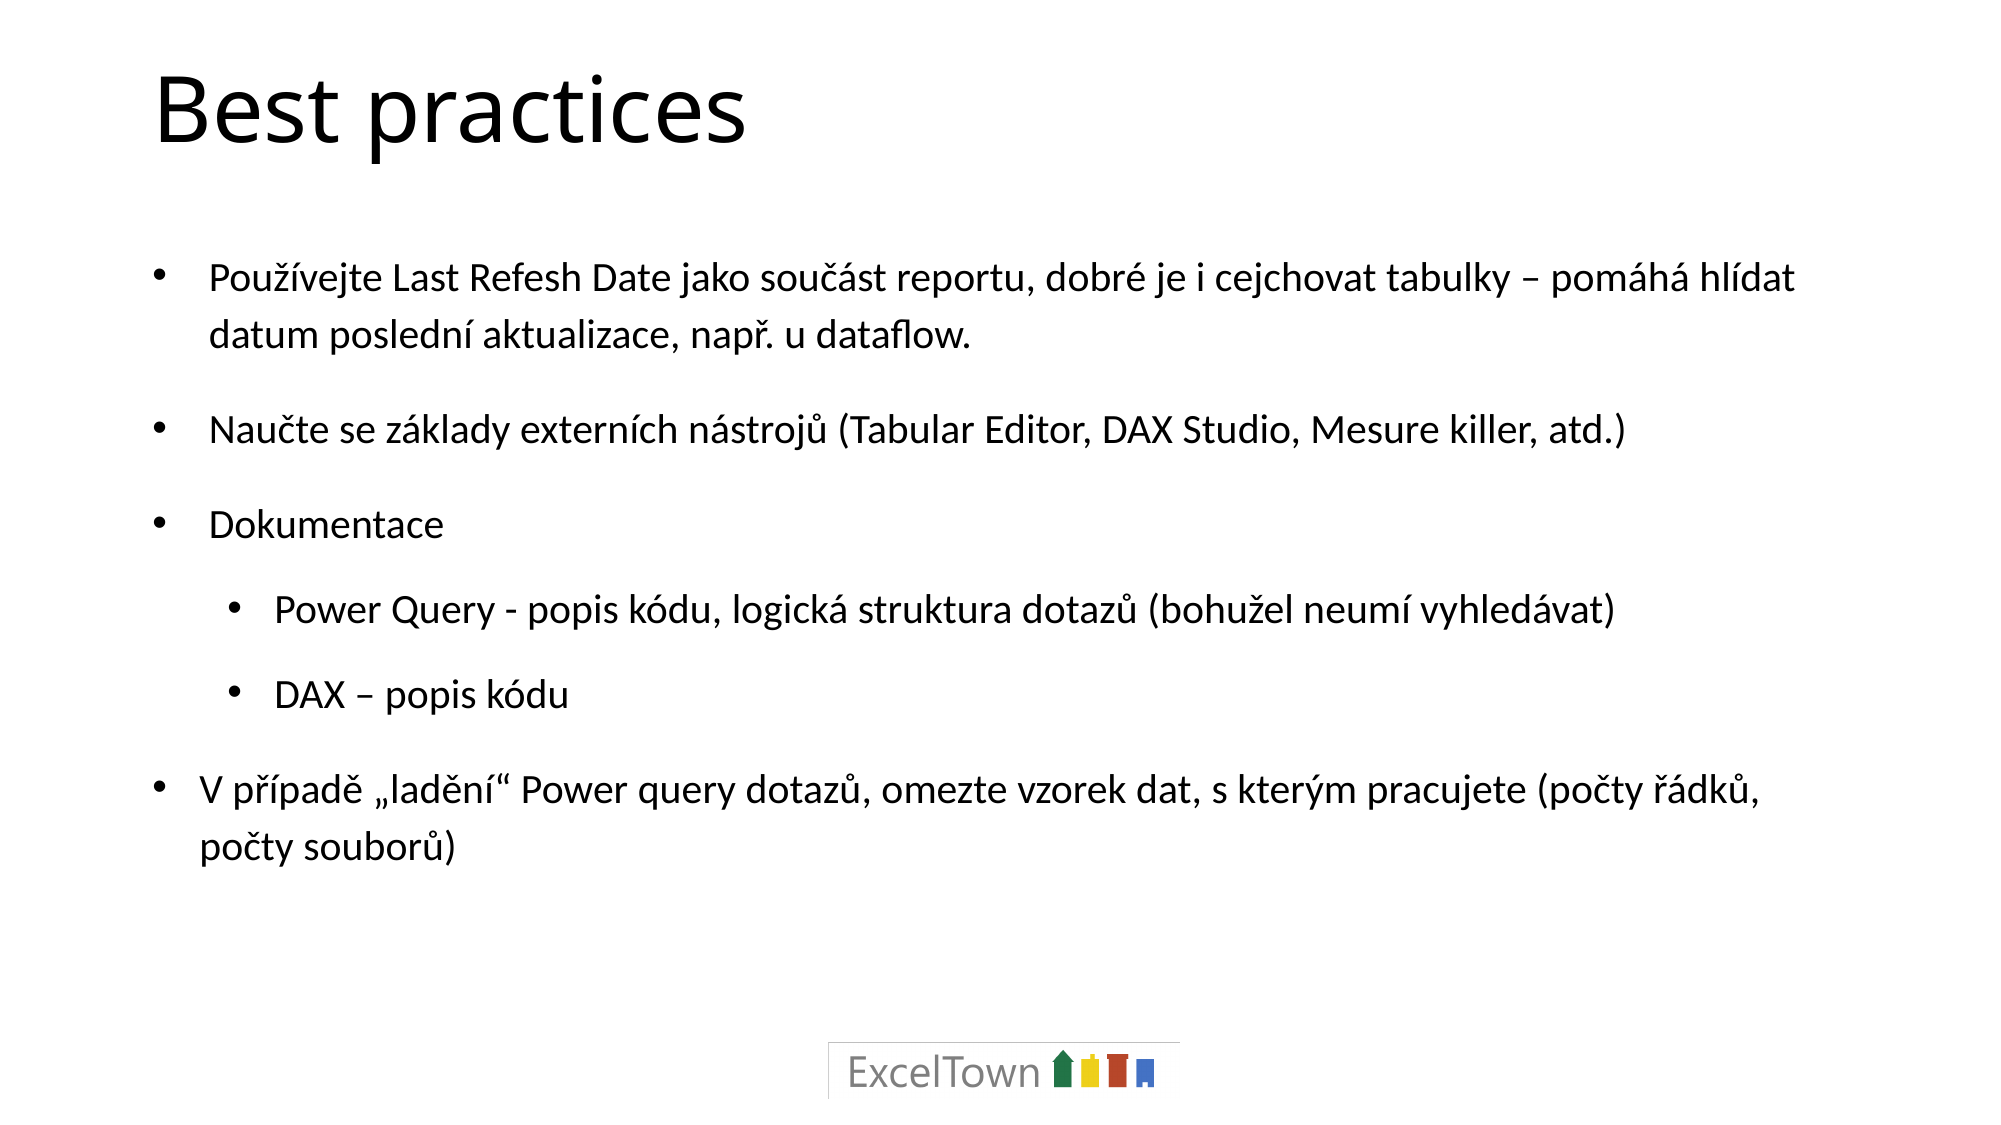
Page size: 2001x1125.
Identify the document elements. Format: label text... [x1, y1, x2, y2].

picture [701, 1031, 1213, 1123]
list Používejte Last Refesh Date jako součást reportu, dobré je i cejchovat tabulky – pomáhá hlídat datum poslední aktualizace, např. u dataflow. Naučte se základy externích nástrojů (Tabular Editor, DAX Studio, Mesure killer, atd.) Dokumentace Power Query - popis kódu, logická struktura dotazů (bohužel neumí vyhledávat) DAX – popis kódu V případě „ladění“ Power query dotazů, omezte vzorek dat, s kterým pracujete (počty řádků, počty souborů) [137, 234, 1863, 1014]
title Best practices [137, 27, 1863, 199]
